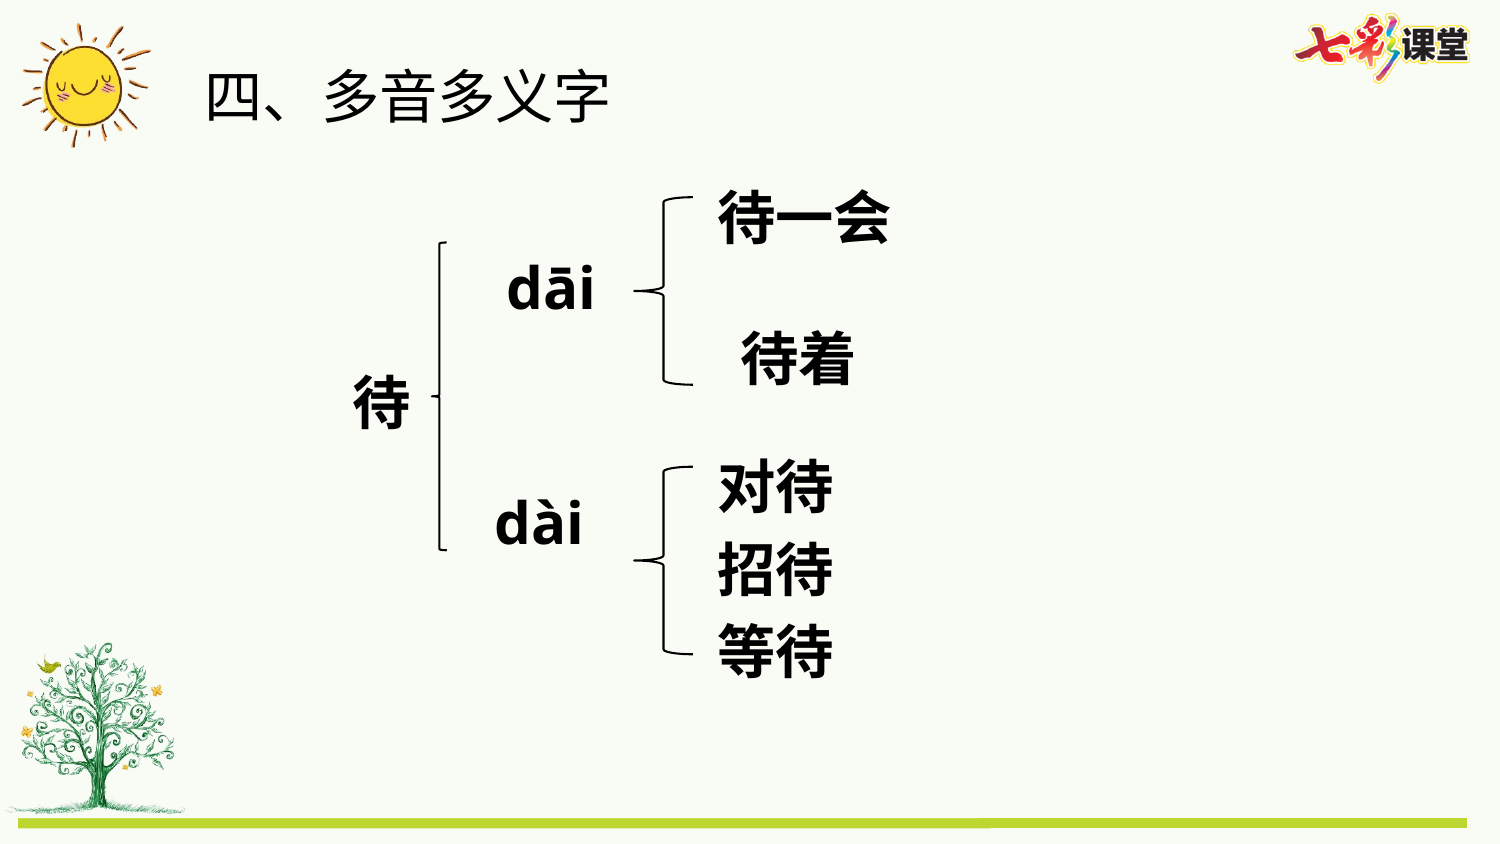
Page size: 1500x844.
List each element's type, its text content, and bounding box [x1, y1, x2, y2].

text_box dāi [491, 244, 662, 329]
picture [0, 608, 1467, 844]
text_box [633, 465, 693, 656]
text_box 招待 [702, 525, 950, 607]
text_box 对待 [702, 443, 1124, 529]
text_box [438, 444, 447, 552]
picture [1291, 9, 1472, 87]
text_box 等待 [702, 607, 1051, 693]
text_box 待一会 [702, 173, 1153, 259]
picture [0, 0, 173, 172]
text_box 四、多音多义字 [189, 52, 628, 138]
text_box 待着 [726, 314, 973, 400]
text_box [633, 196, 693, 386]
text_box [438, 241, 447, 358]
text_box dài [480, 478, 662, 564]
text_box 待 [337, 358, 447, 444]
